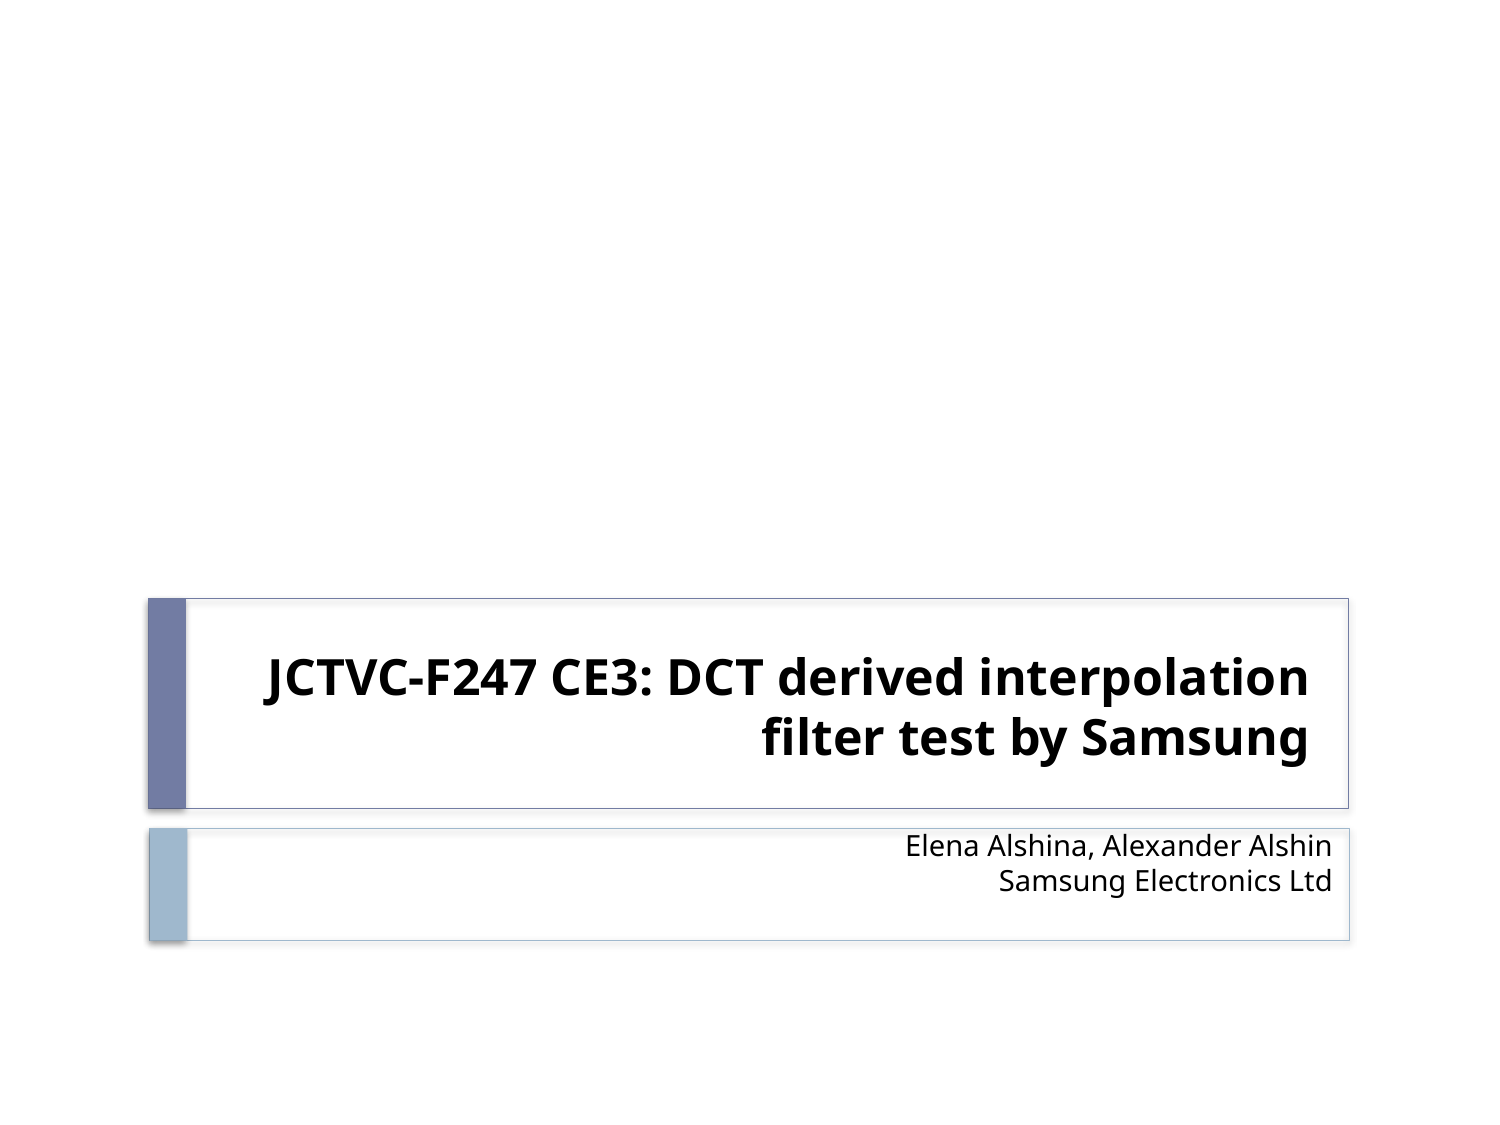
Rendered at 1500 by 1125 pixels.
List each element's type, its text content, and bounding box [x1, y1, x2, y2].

title JCTVC-F247 CE3: DCT derived interpolation filter test by Samsung [200, 637, 1325, 800]
text_box Elena Alshina, Alexander Alshin Samsung Electronics Ltd [222, 820, 1348, 983]
